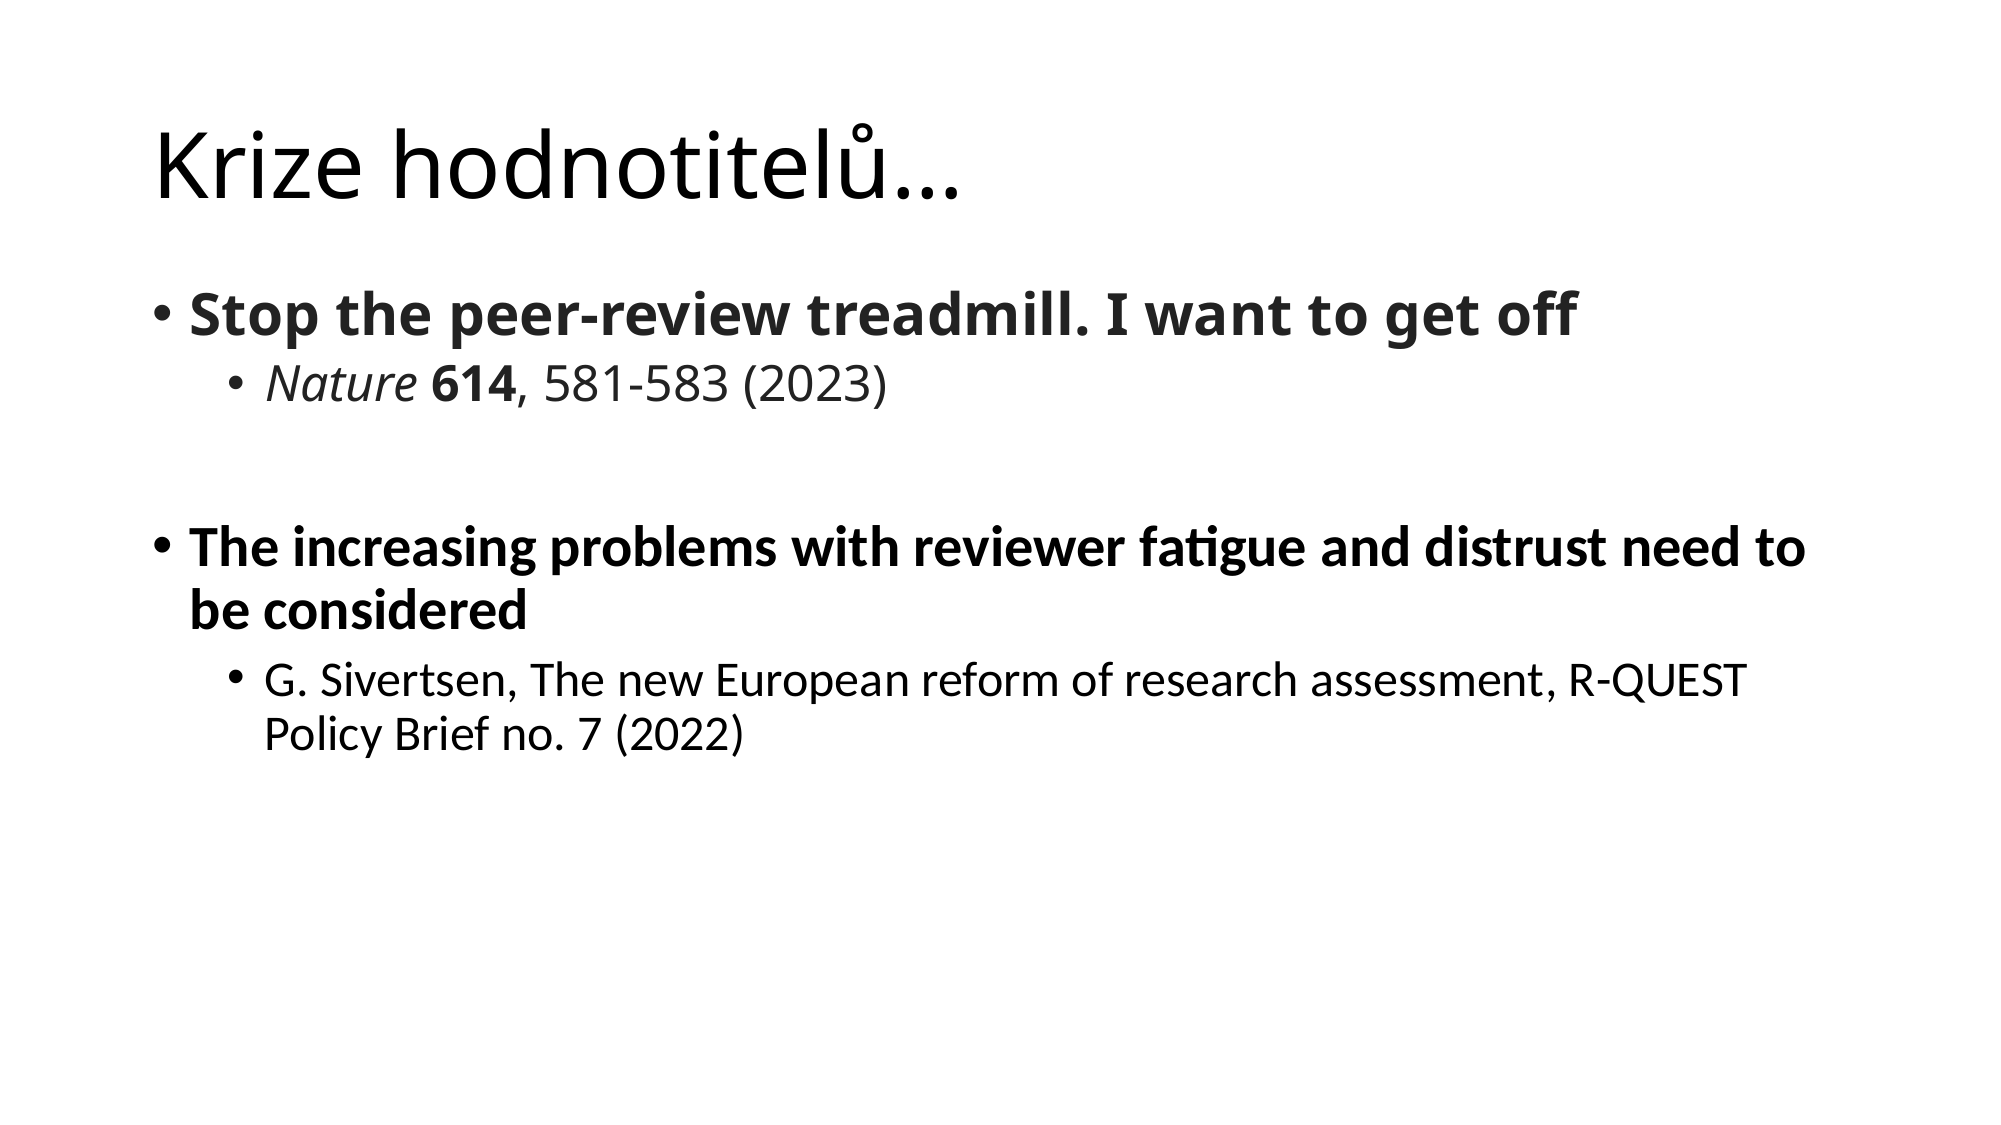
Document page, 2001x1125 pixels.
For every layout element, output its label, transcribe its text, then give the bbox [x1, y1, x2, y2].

list Stop the peer-review treadmill. I want to get off Nature 614, 581-583 (2023) The increasing problems with reviewer fatigue and distrust need to be considered G. Sivertsen, The new European reform of research assessment, R-QUEST Policy Brief no. 7 (2022) [137, 277, 1863, 812]
title Krize hodnotitelů… [137, 59, 1863, 277]
